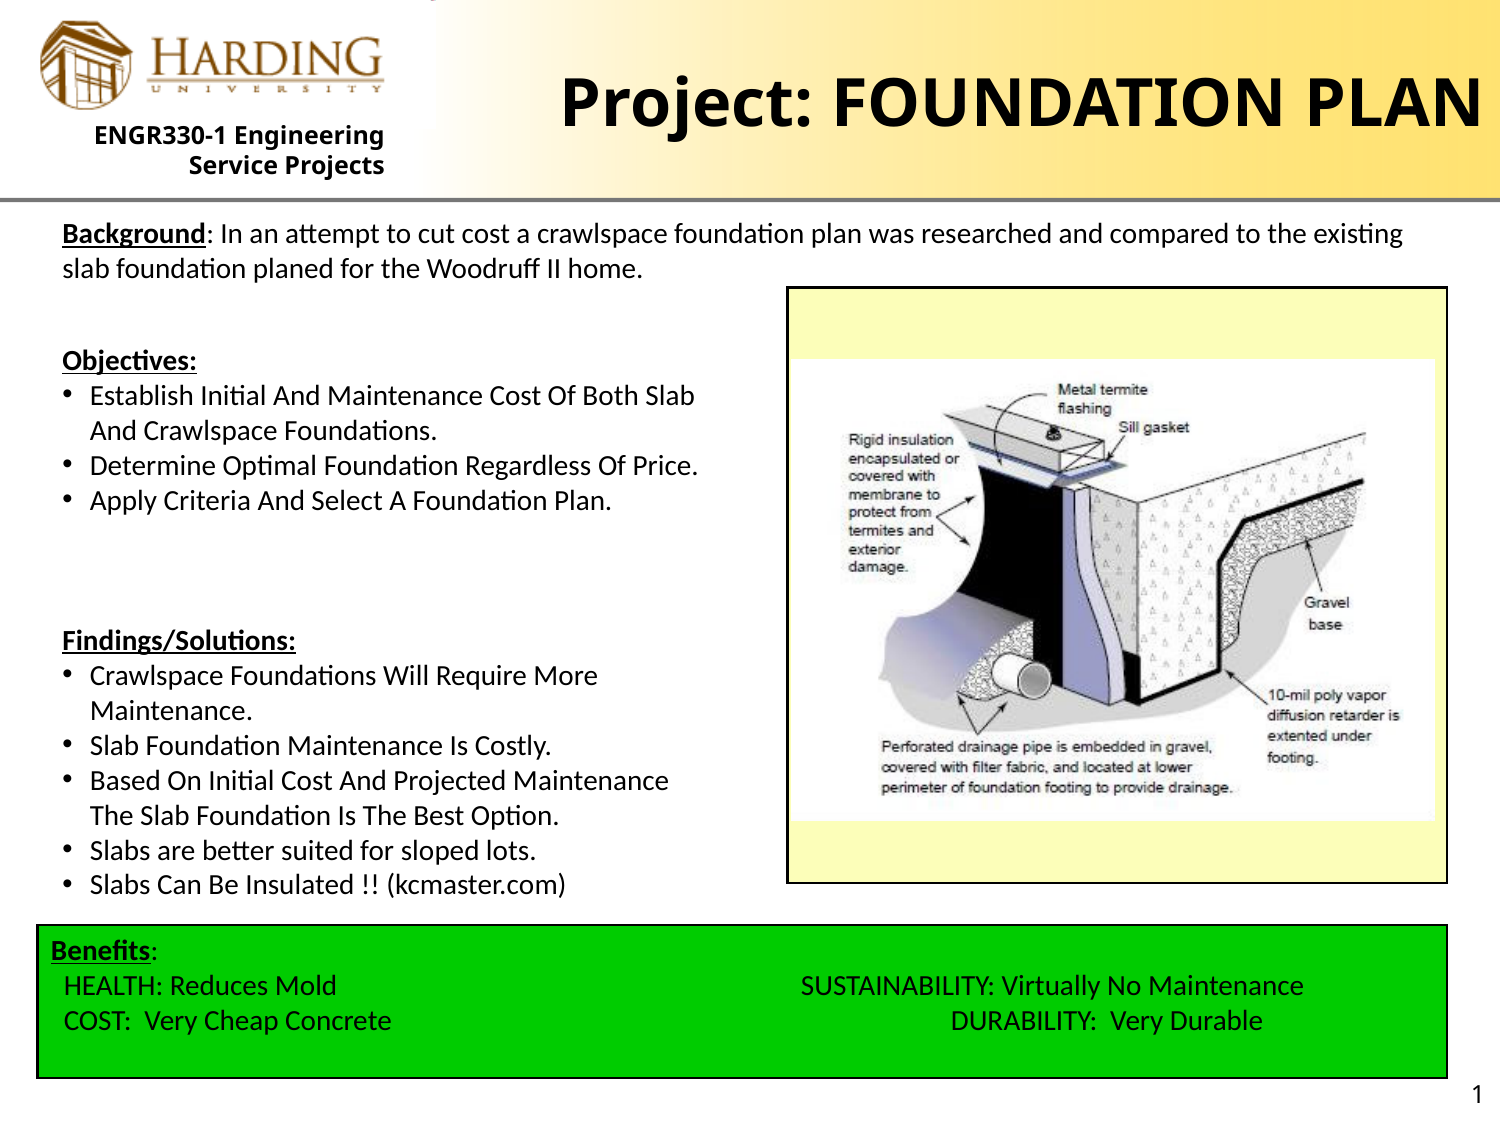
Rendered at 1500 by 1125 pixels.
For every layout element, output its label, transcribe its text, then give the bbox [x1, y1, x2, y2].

slide_number 1 [1149, 1065, 1500, 1125]
text_box Objectives: Establish Initial And Maintenance Cost Of Both Slab And Crawlspace Foundations. Determine Optimal Foundation Regardless Of Price. Apply Criteria And Select A Foundation Plan. Findings/Solutions: Crawlspace Foundations Will Require More Maintenance. Slab Foundation Maintenance Is Costly. Based On Initial Cost And Projected Maintenance The Slab Foundation Is The Best Option. Slabs are better suited for sloped lots. Slabs Can Be Insulated !! (kcmaster.com) [48, 299, 720, 1048]
title Project: FOUNDATION PLAN [474, 12, 1500, 188]
text_box Background: In an attempt to cut cost a crawlspace foundation plan was researched and compared to the existing slab foundation planed for the Woodruff II home. [48, 207, 1435, 326]
picture [790, 359, 1436, 821]
picture [0, 0, 436, 129]
text_box Benefits: HEALTH: Reduces Mold SUSTAINABILITY: Virtually No Maintenance COST: Very Cheap Concrete DURABILITY: Very Durable [37, 924, 1447, 1078]
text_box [787, 287, 1447, 884]
